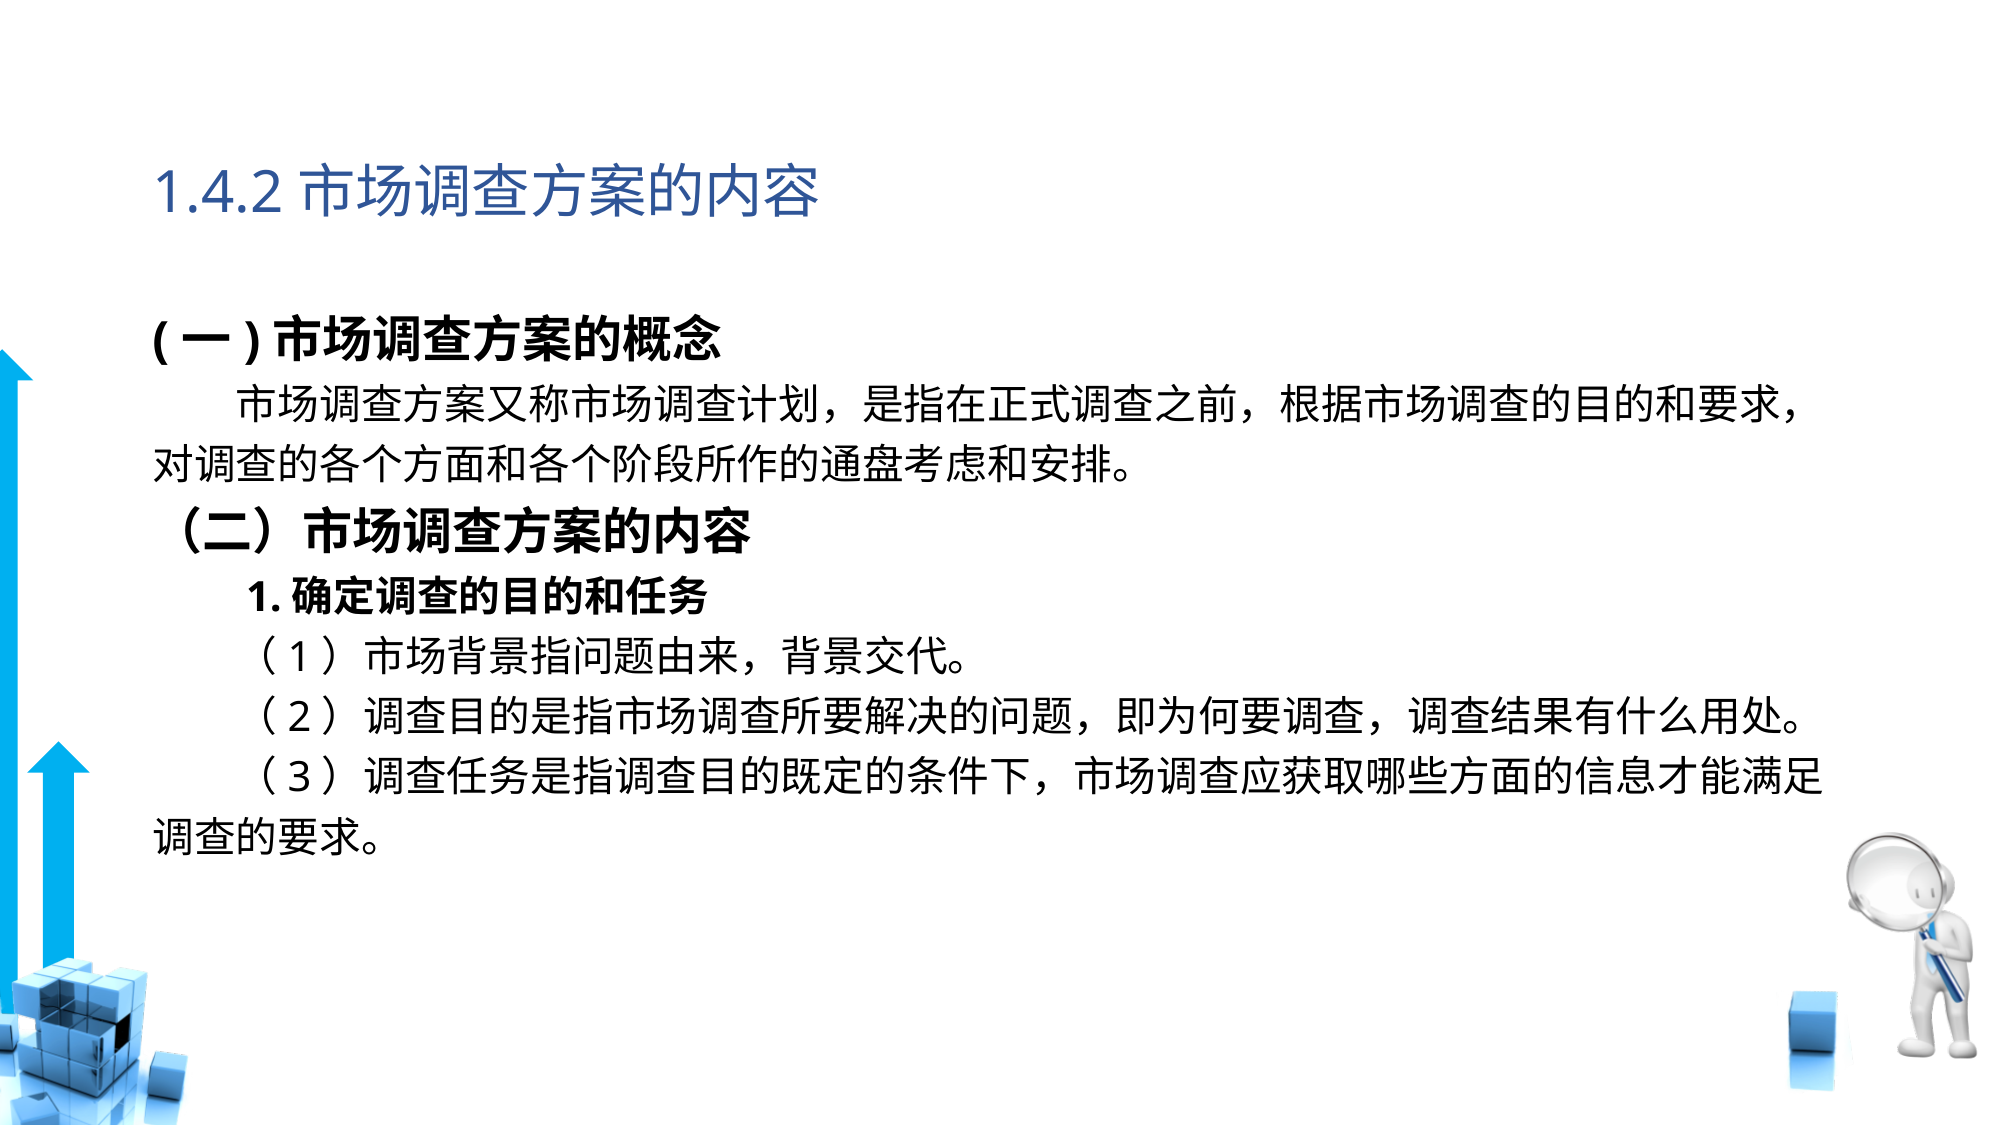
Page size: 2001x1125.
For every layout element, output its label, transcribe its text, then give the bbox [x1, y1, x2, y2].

picture [1750, 832, 1994, 1102]
title 1.4.2市场调查方案的内容 (一)市场调查方案的概念 市场调查方案又称市场调查计划，是指在正式调查之前，根据市场调查的目的和要求，对调查的各个方面和各个阶段所作的通盘考虑和安排。 （二）市场调查方案的内容 1.确定调查的目的和任务 （1）市场背景指问题由来，背景交代。 （2）调查目的是指市场调查所要解决的问题，即为何要调查，调查结果有什么用处。 （3）调查任务是指调查目的既定的条件下，市场调查应获取哪些方面的信息才能满足调查的要求。 [137, 132, 1863, 1003]
picture [0, 948, 193, 1125]
